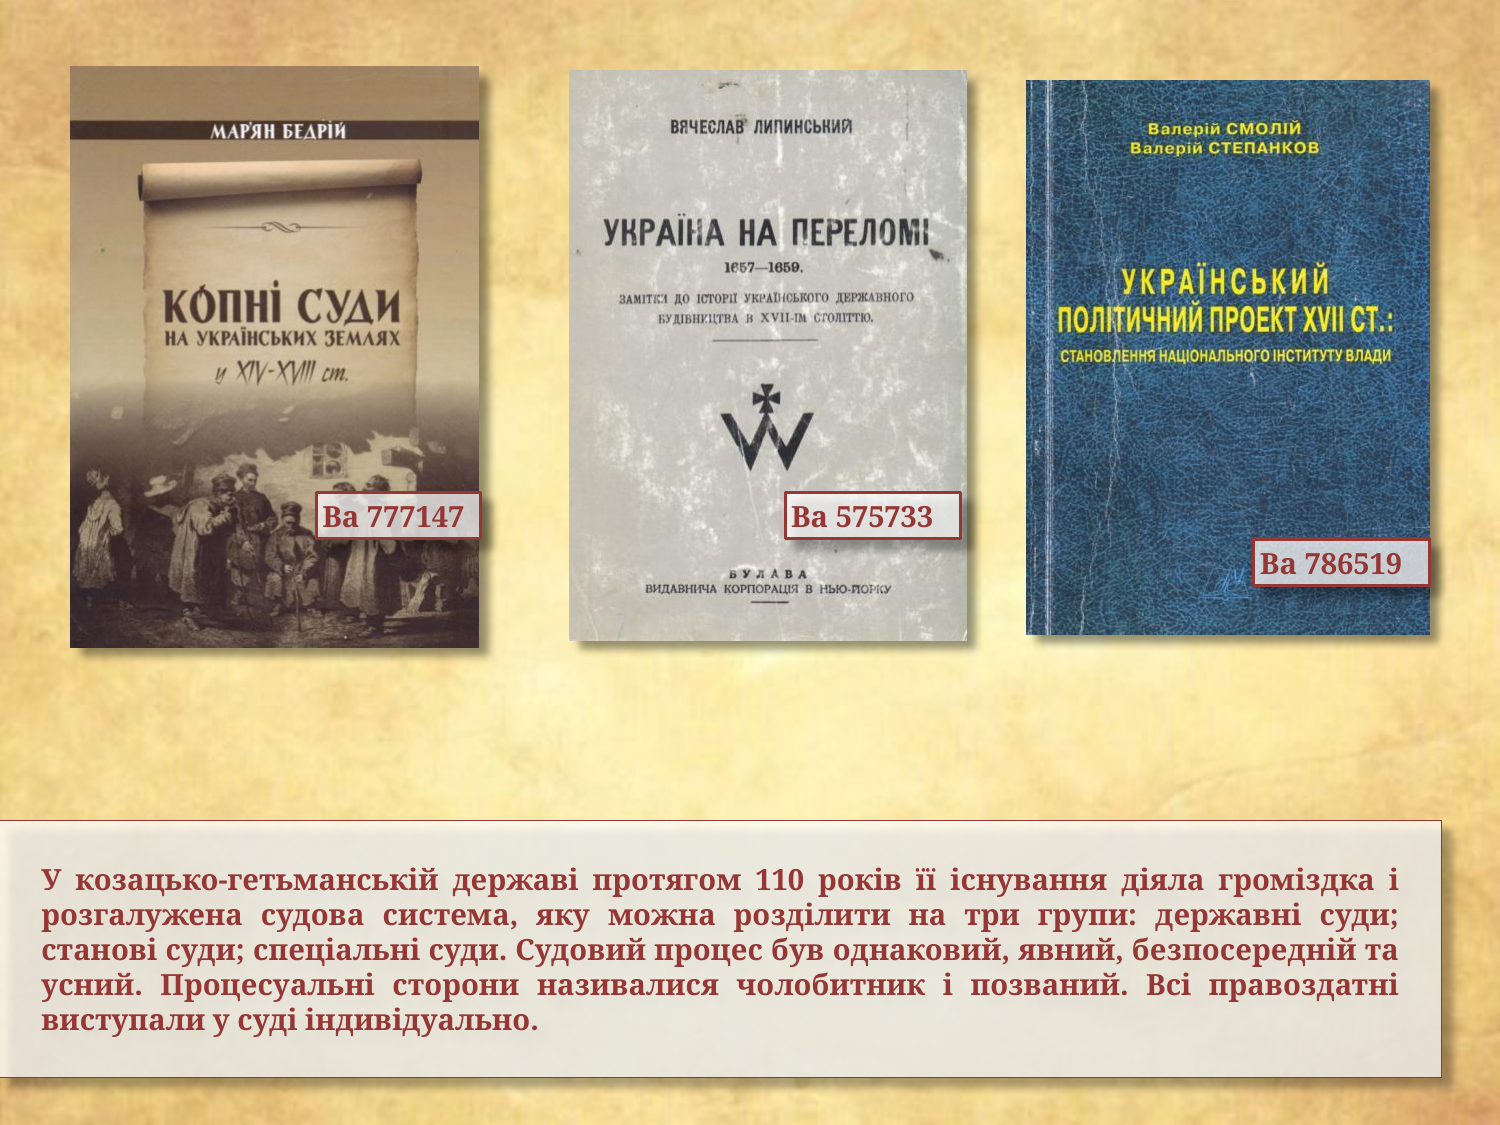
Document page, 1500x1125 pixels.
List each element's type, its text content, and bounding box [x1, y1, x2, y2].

picture [568, 70, 967, 641]
text_box Вс 31791 [0, 0, 1500, 1125]
picture [1025, 79, 1430, 635]
picture [70, 66, 480, 648]
text_box У козацько-гетьманській державі протягом 110 років її існування діяла громіздка і розгалужена судова система, яку можна розділити на три групи: державні суди; станові суди; спеціальні суди. Судовий процес був однаковий, явний, безпосередній та усний. Процесуальні сторони називалися чолобитник і позваний. Всі правоздатні виступали у суді індивідуально. [0, 820, 1442, 1078]
